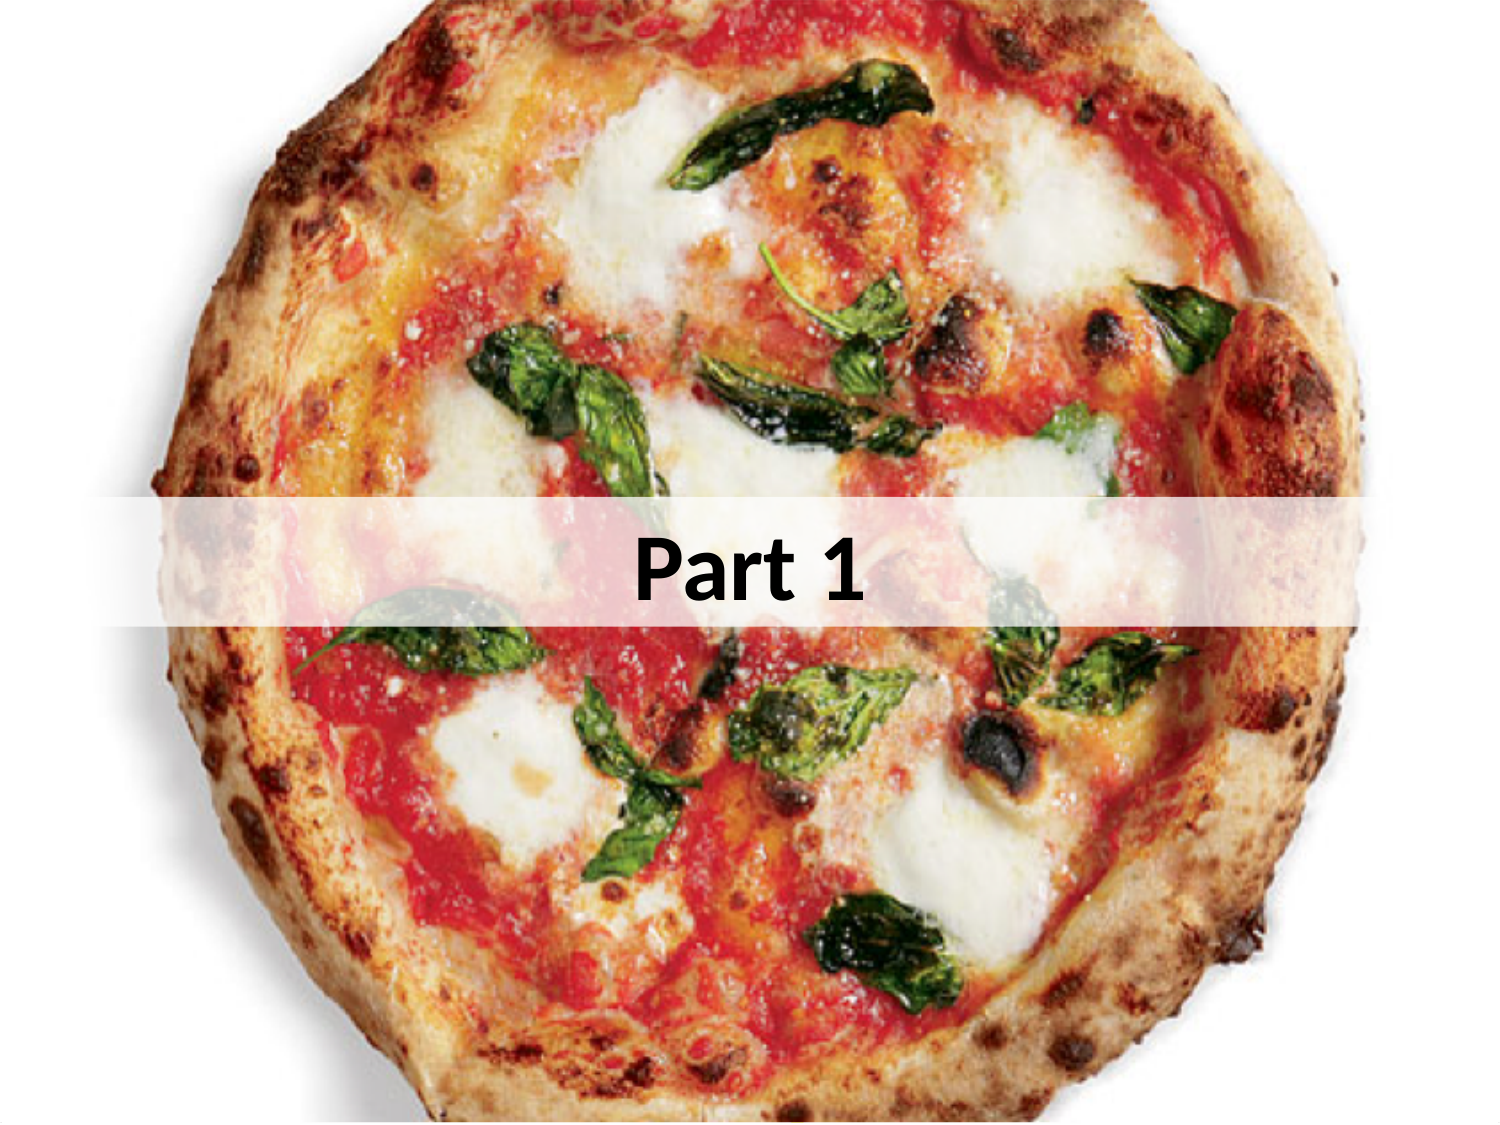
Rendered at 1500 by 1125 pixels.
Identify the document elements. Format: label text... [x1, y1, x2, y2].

text_box Part 1 [62, 496, 1438, 627]
picture [0, 0, 1500, 1125]
